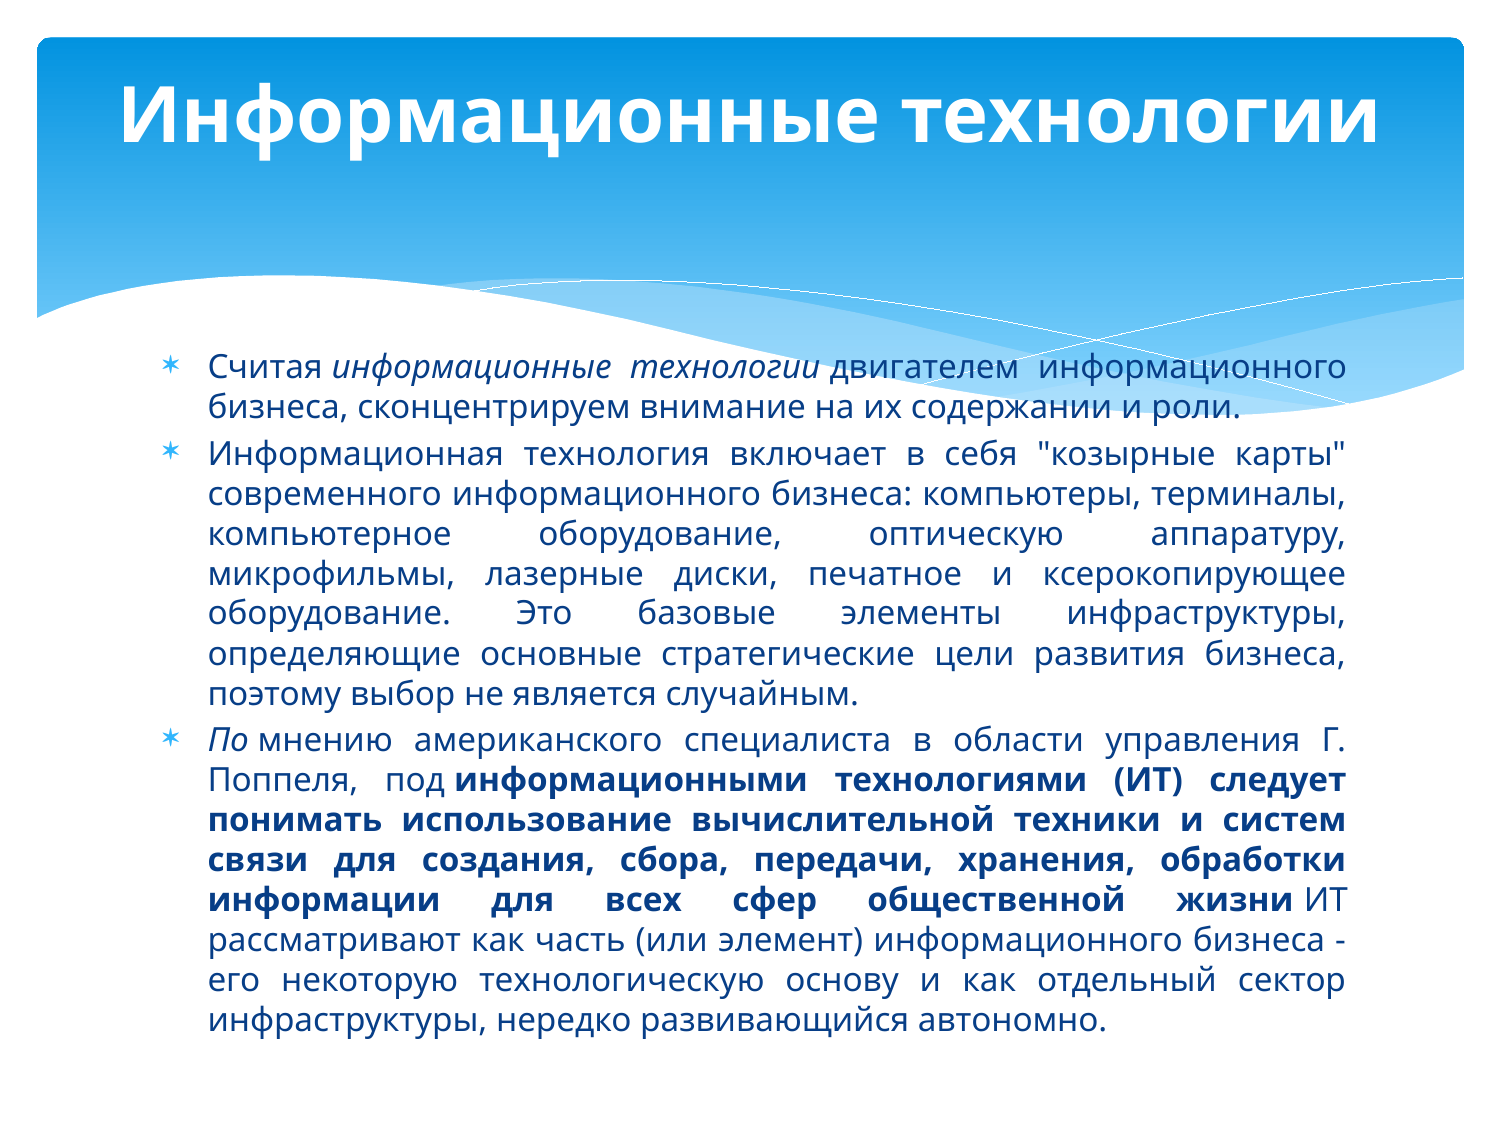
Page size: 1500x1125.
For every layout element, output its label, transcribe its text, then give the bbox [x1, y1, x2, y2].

list Считая информационные технологии двигателем информационного бизнеса, сконцентрируем внимание на их содержании и роли. Информационная технология включает в себя "козырные карты" современного информационного бизнеса: компьютеры, терминалы, компьютерное оборудование, оптическую аппаратуру, микрофильмы, лазерные диски, печатное и ксерокопирующее оборудование. Это базовые элементы инфраструктуры, определяющие основные стратегические цели развития бизнеса, поэтому выбор не является случайным. По мнению американского специалиста в области управления Г. Поппеля, под информационными технологиями (ИТ) следует понимать использование вычислительной техники и систем связи для создания, сбора, передачи, хранения, обработки информации для всех сфер общественной жизни ИТ рассматривают как часть (или элемент) информационного бизнеса - его некоторую технологическую основу и как отдельный сектор инфраструктуры, нередко развивающийся автономно. [147, 338, 1363, 946]
title Информационные технологии [75, 55, 1425, 261]
